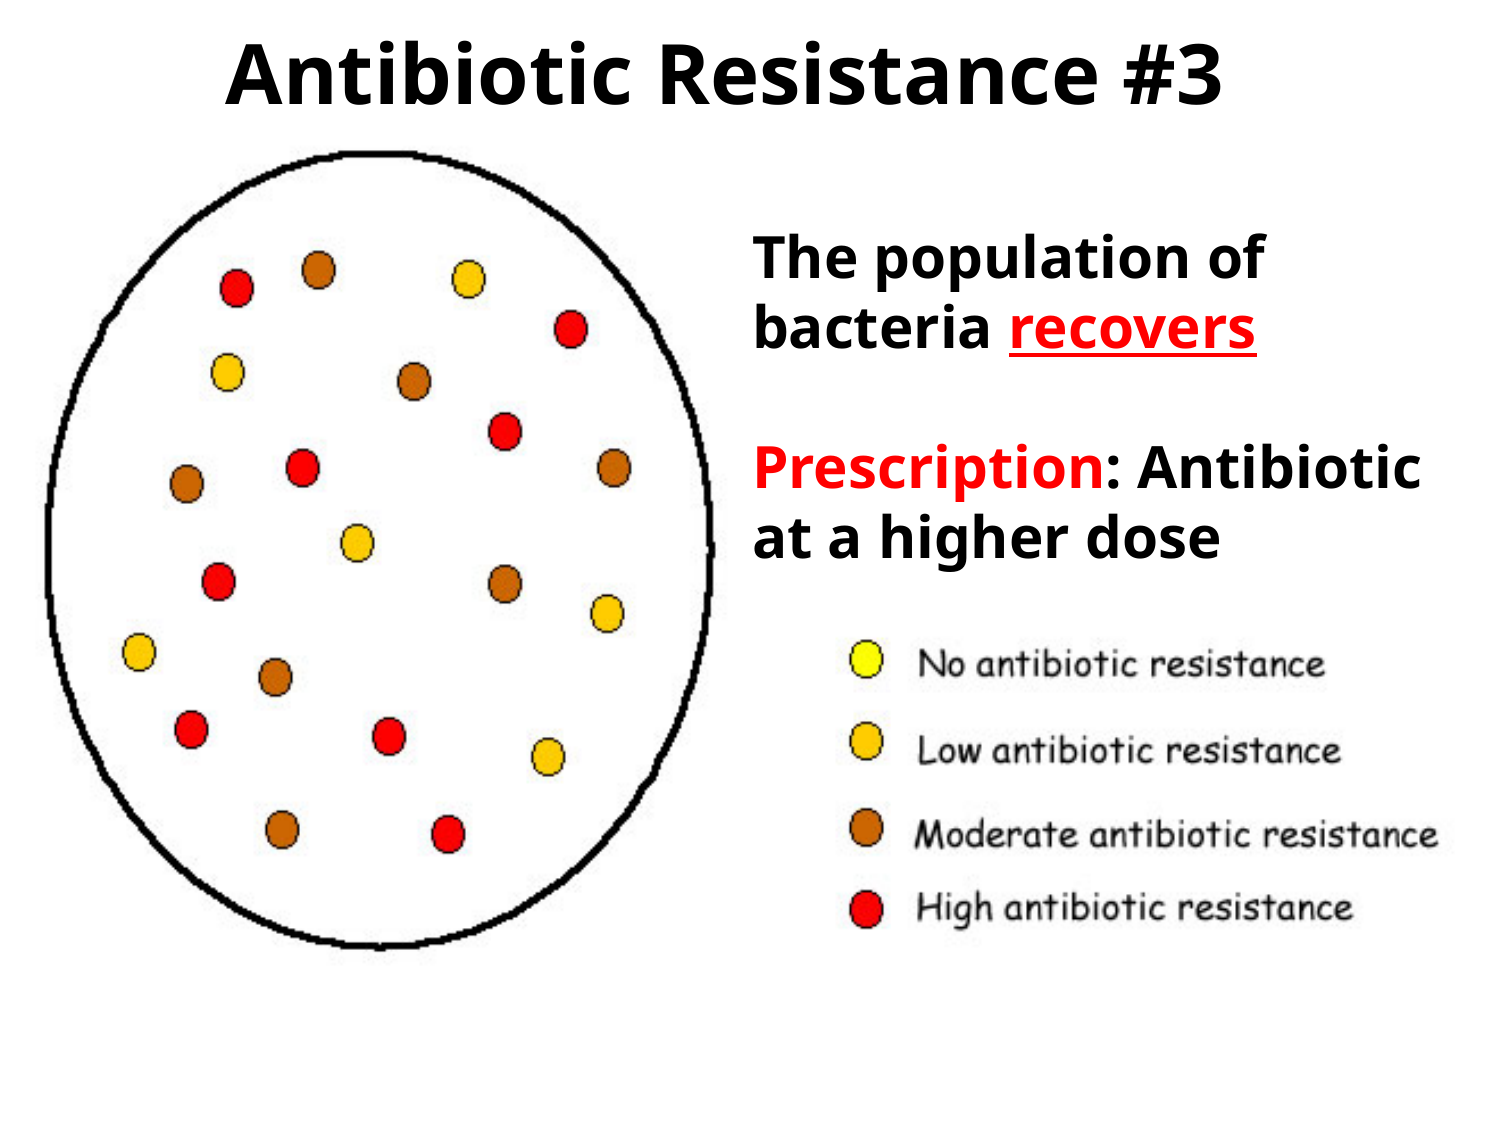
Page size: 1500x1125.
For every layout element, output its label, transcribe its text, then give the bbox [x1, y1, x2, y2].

picture [0, 74, 1500, 1076]
title Antibiotic Resistance #3 [49, 0, 1401, 73]
